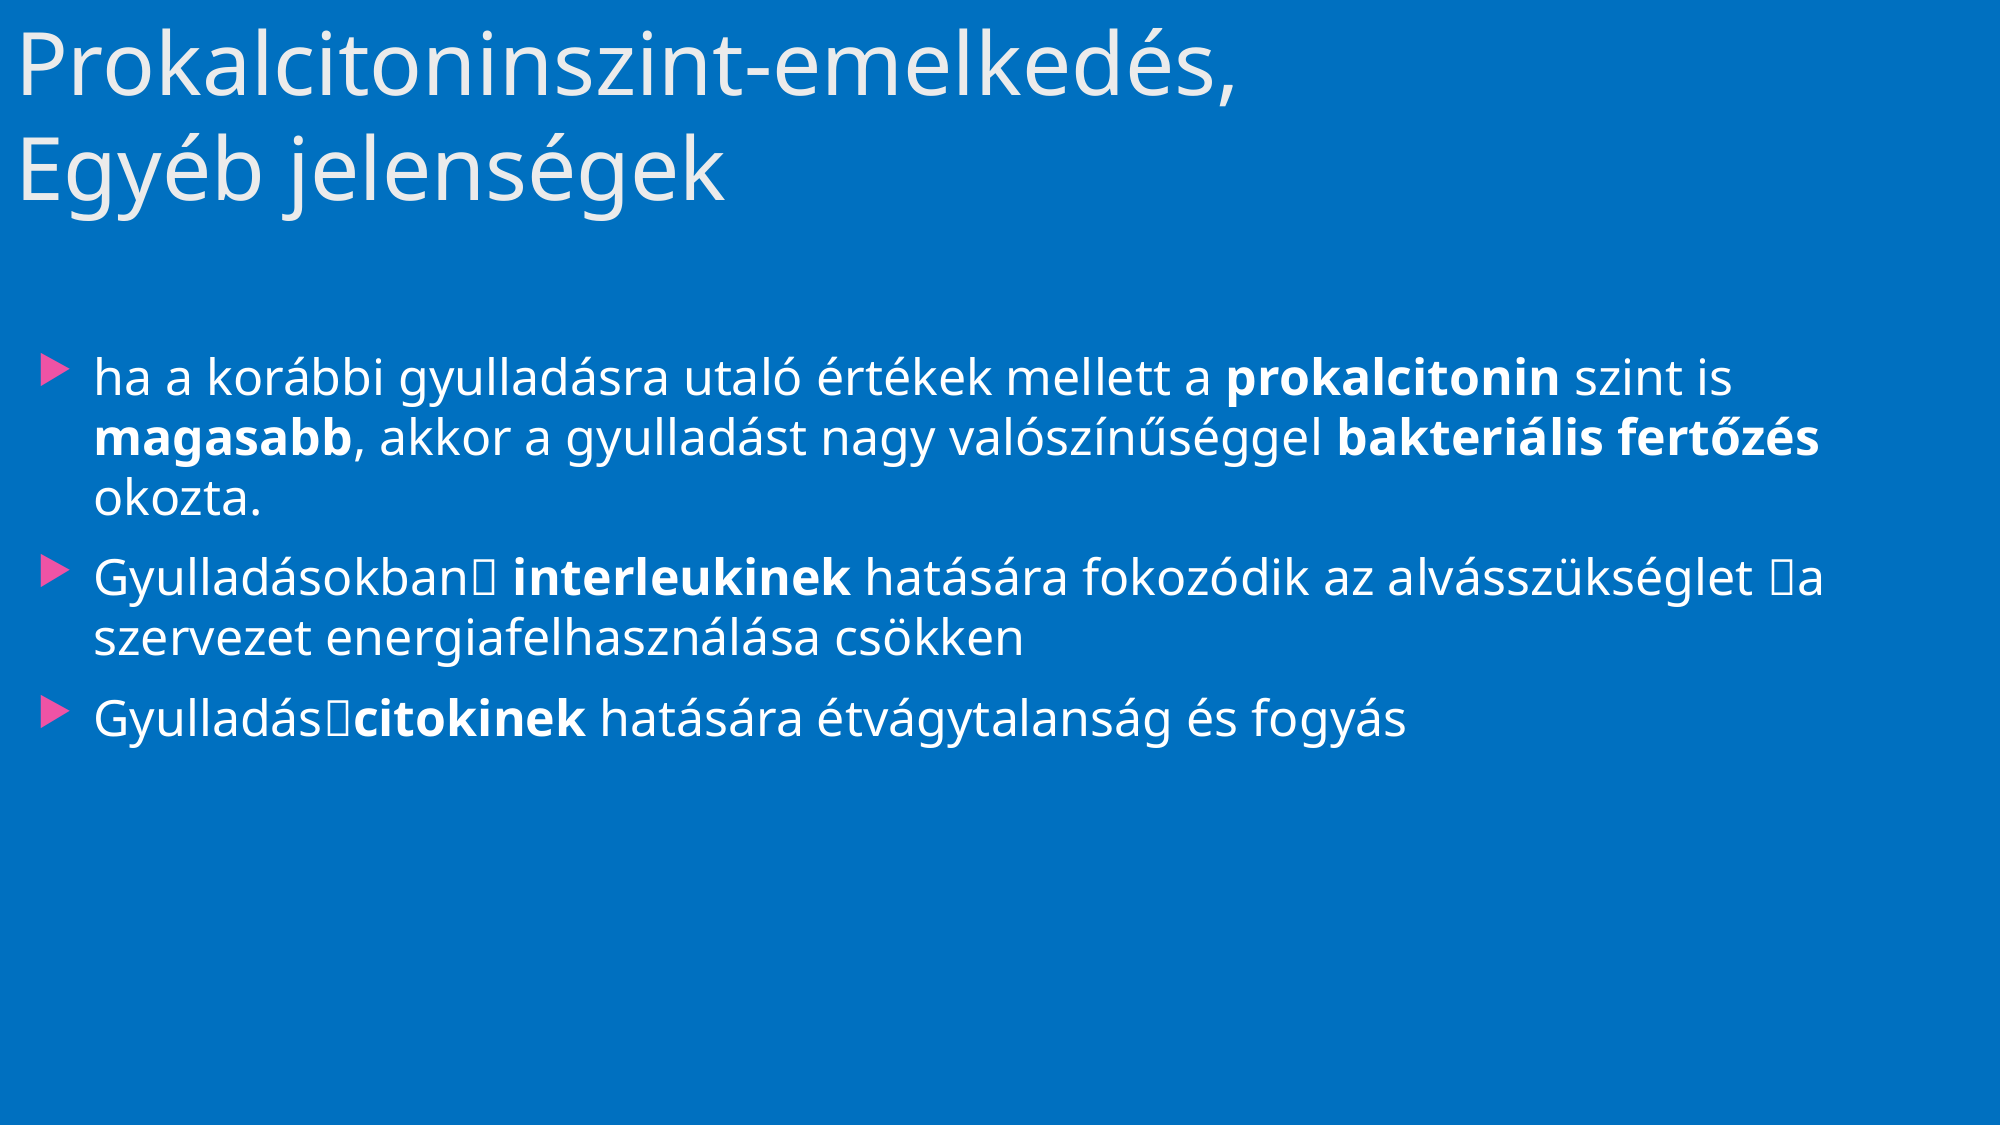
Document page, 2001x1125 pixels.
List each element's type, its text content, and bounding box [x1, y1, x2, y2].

title Prokalcitoninszint-emelkedés, Egyéb jelenségek [0, 0, 1293, 230]
list ha a korábbi gyulladásra utaló értékek mellett a prokalcitonin szint is magasabb, akkor a gyulladást nagy valószínűséggel bakteriális fertőzés okozta. Gyulladásokban interleukinek hatására fokozódik az alvásszükséglet a szervezet energiafelhasználása csökken Gyulladáscitokinek hatására étvágytalanság és fogyás [22, 337, 1973, 1090]
